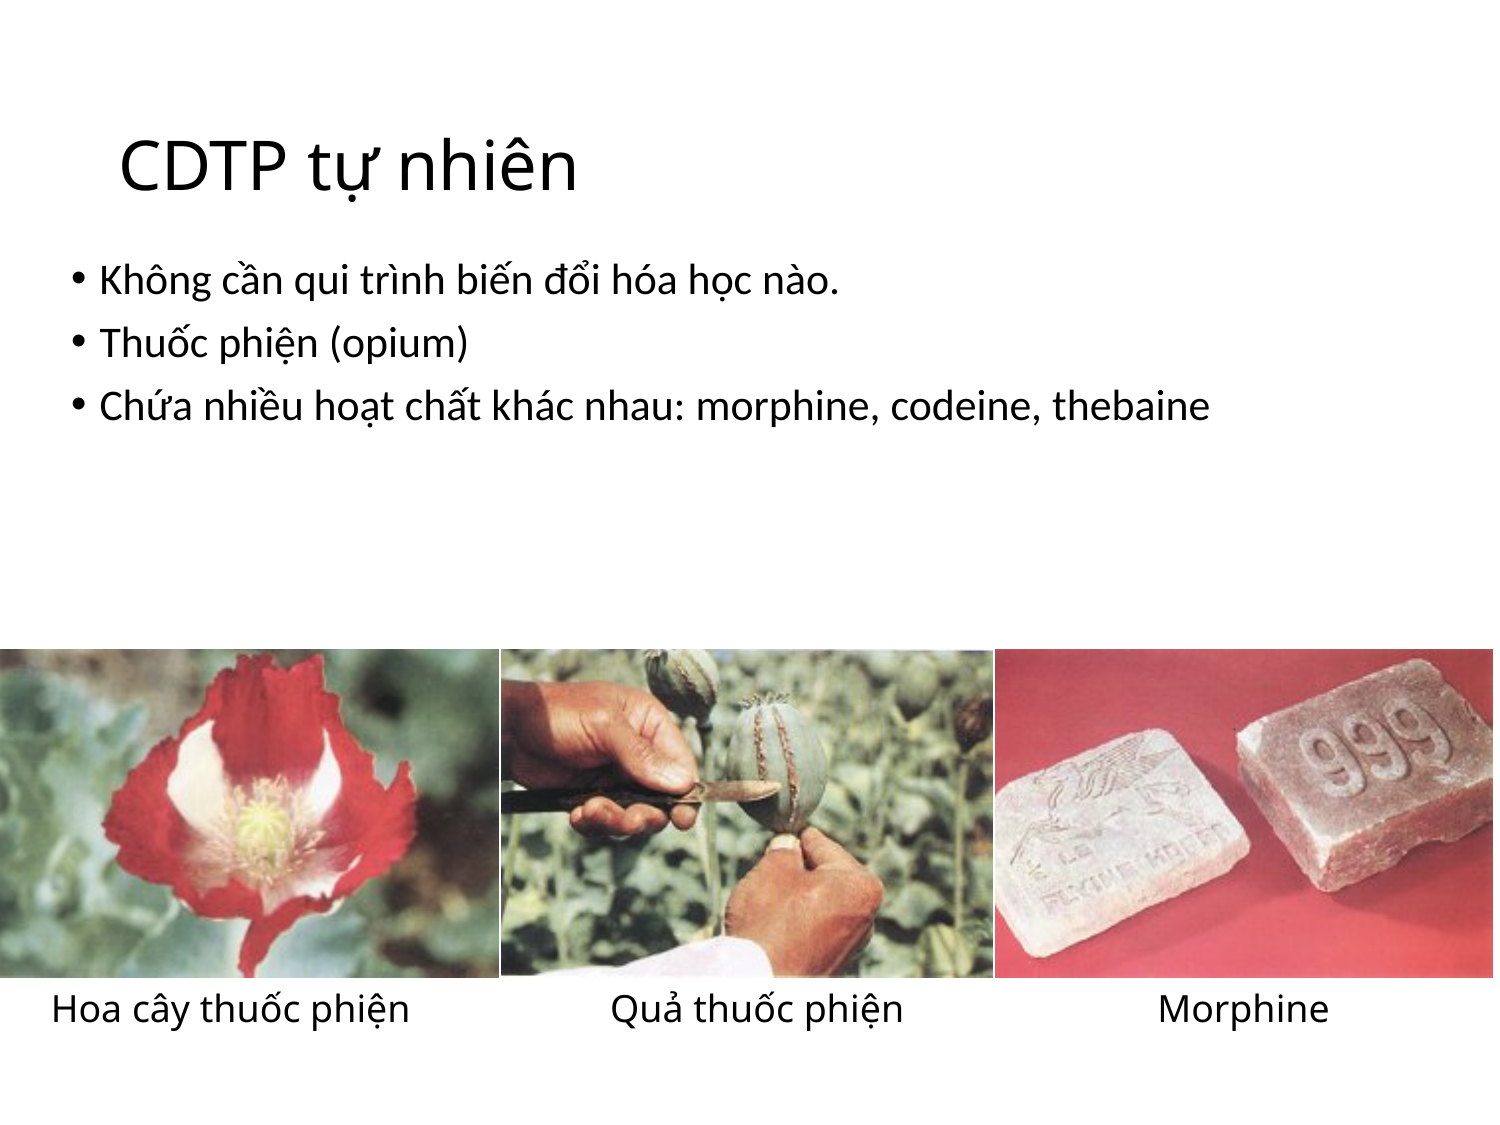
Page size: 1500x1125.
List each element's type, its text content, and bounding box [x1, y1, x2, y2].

title CDTP tự nhiên [103, 59, 1397, 248]
picture [501, 649, 993, 978]
text_box Quả thuốc phiện [595, 978, 920, 1038]
text_box Morphine [1142, 978, 1345, 1038]
picture [0, 649, 499, 978]
list Không cần qui trình biến đổi hóa học nào. Thuốc phiện (opium) Chứa nhiều hoạt chất khác nhau: morphine, codeine, thebaine [56, 248, 1493, 577]
picture [995, 649, 1493, 978]
text_box Hoa cây thuốc phiện [0, 977, 538, 1038]
